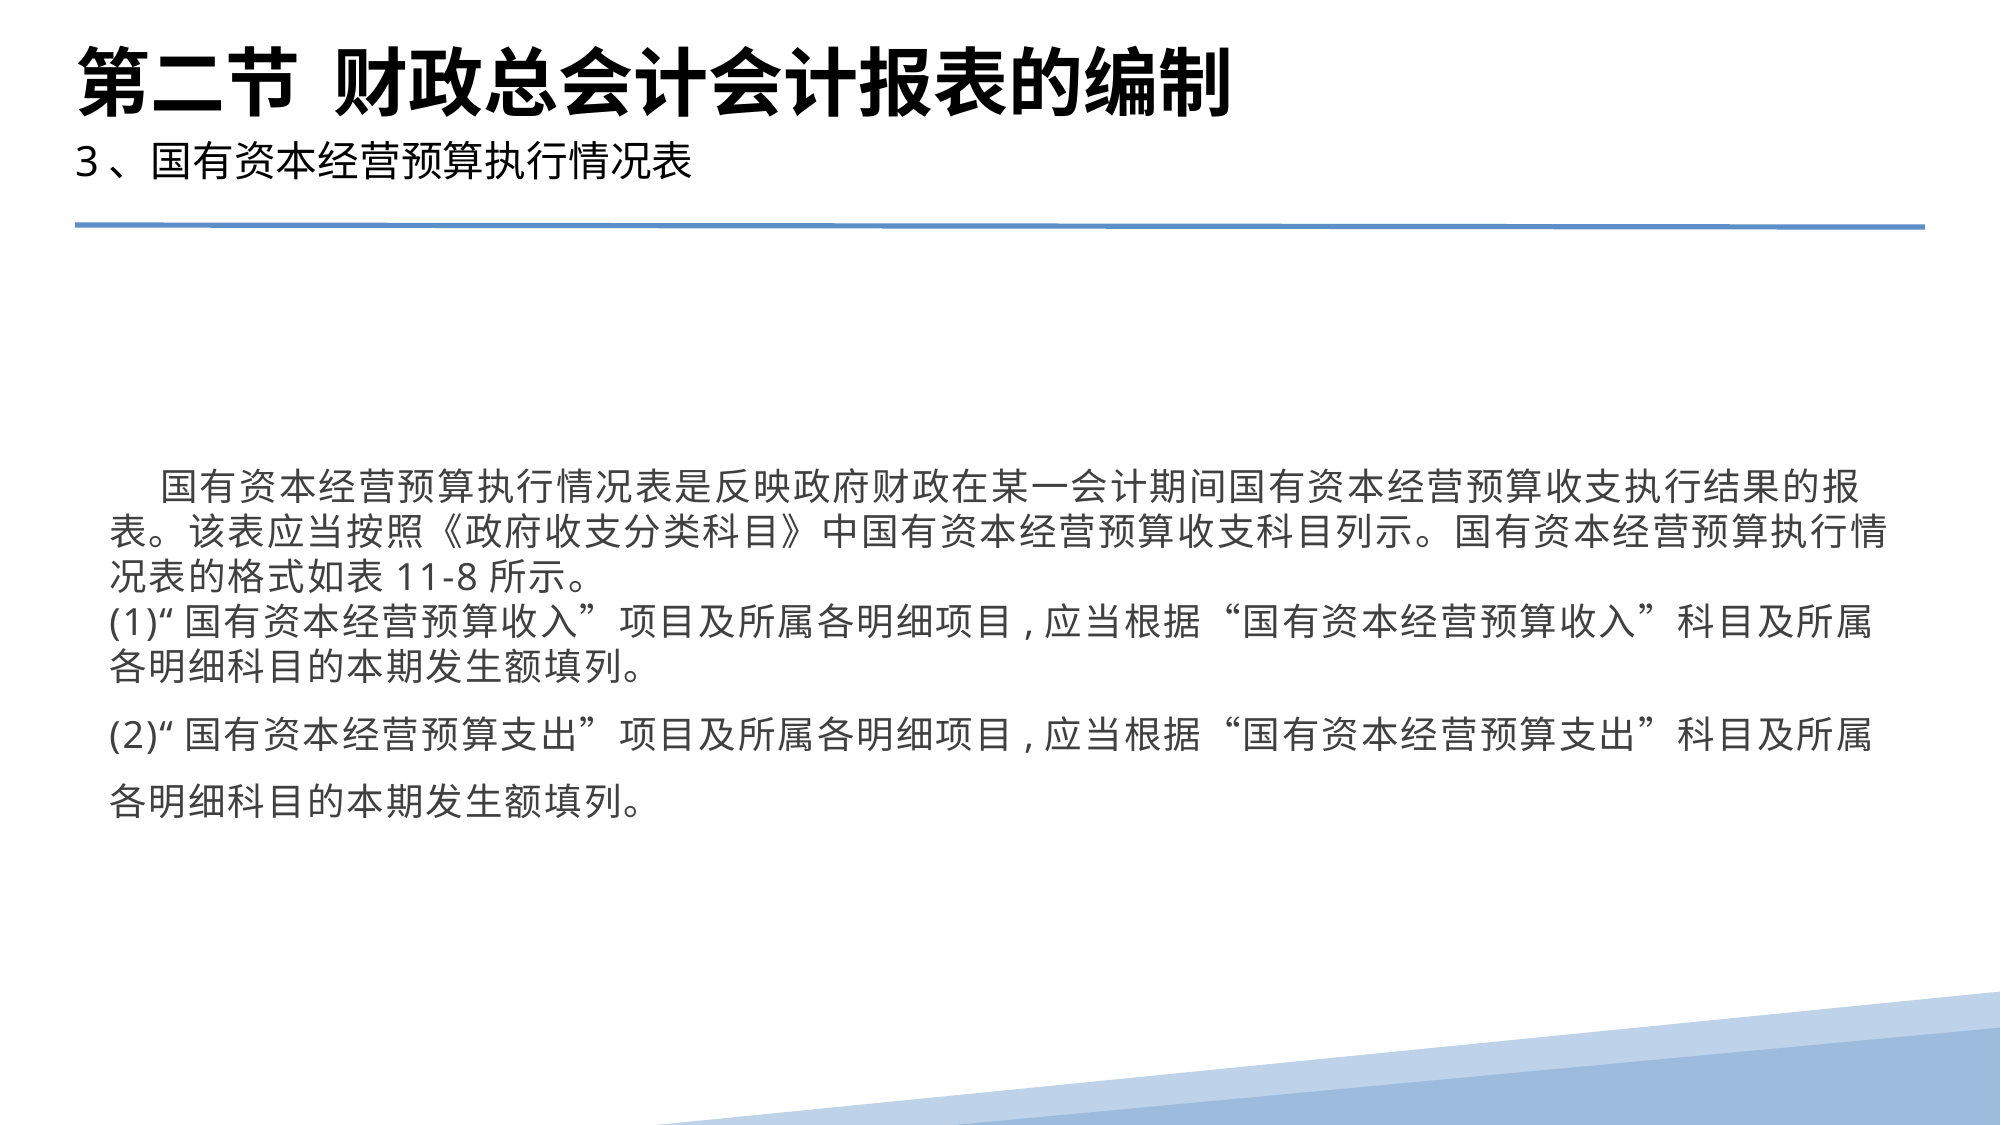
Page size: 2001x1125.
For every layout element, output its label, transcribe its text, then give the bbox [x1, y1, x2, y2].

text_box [656, 991, 2000, 1125]
text_box 3、国有资本经营预算执行情况表 [75, 124, 1925, 200]
text_box 第二节 财政总会计会计报表的编制 [75, 24, 1925, 124]
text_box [74, 224, 1925, 228]
text_box 国有资本经营预算执行情况表是反映政府财政在某一会计期间国有资本经营预算收支执行结果的报表。该表应当按照《政府收支分类科目》中国有资本经营预算收支科目列示。国有资本经营预算执行情况表的格式如表11-8所示。 (1)“国有资本经营预算收入”项目及所属各明细项目,应当根据“国有资本经营预算收入”科目及所属各明细科目的本期发生额填列。 (2)“国有资本经营预算支出”项目及所属各明细项目,应当根据“国有资本经营预算支出”科目及所属各明细科目的本期发生额填列。 [99, 264, 1925, 1022]
